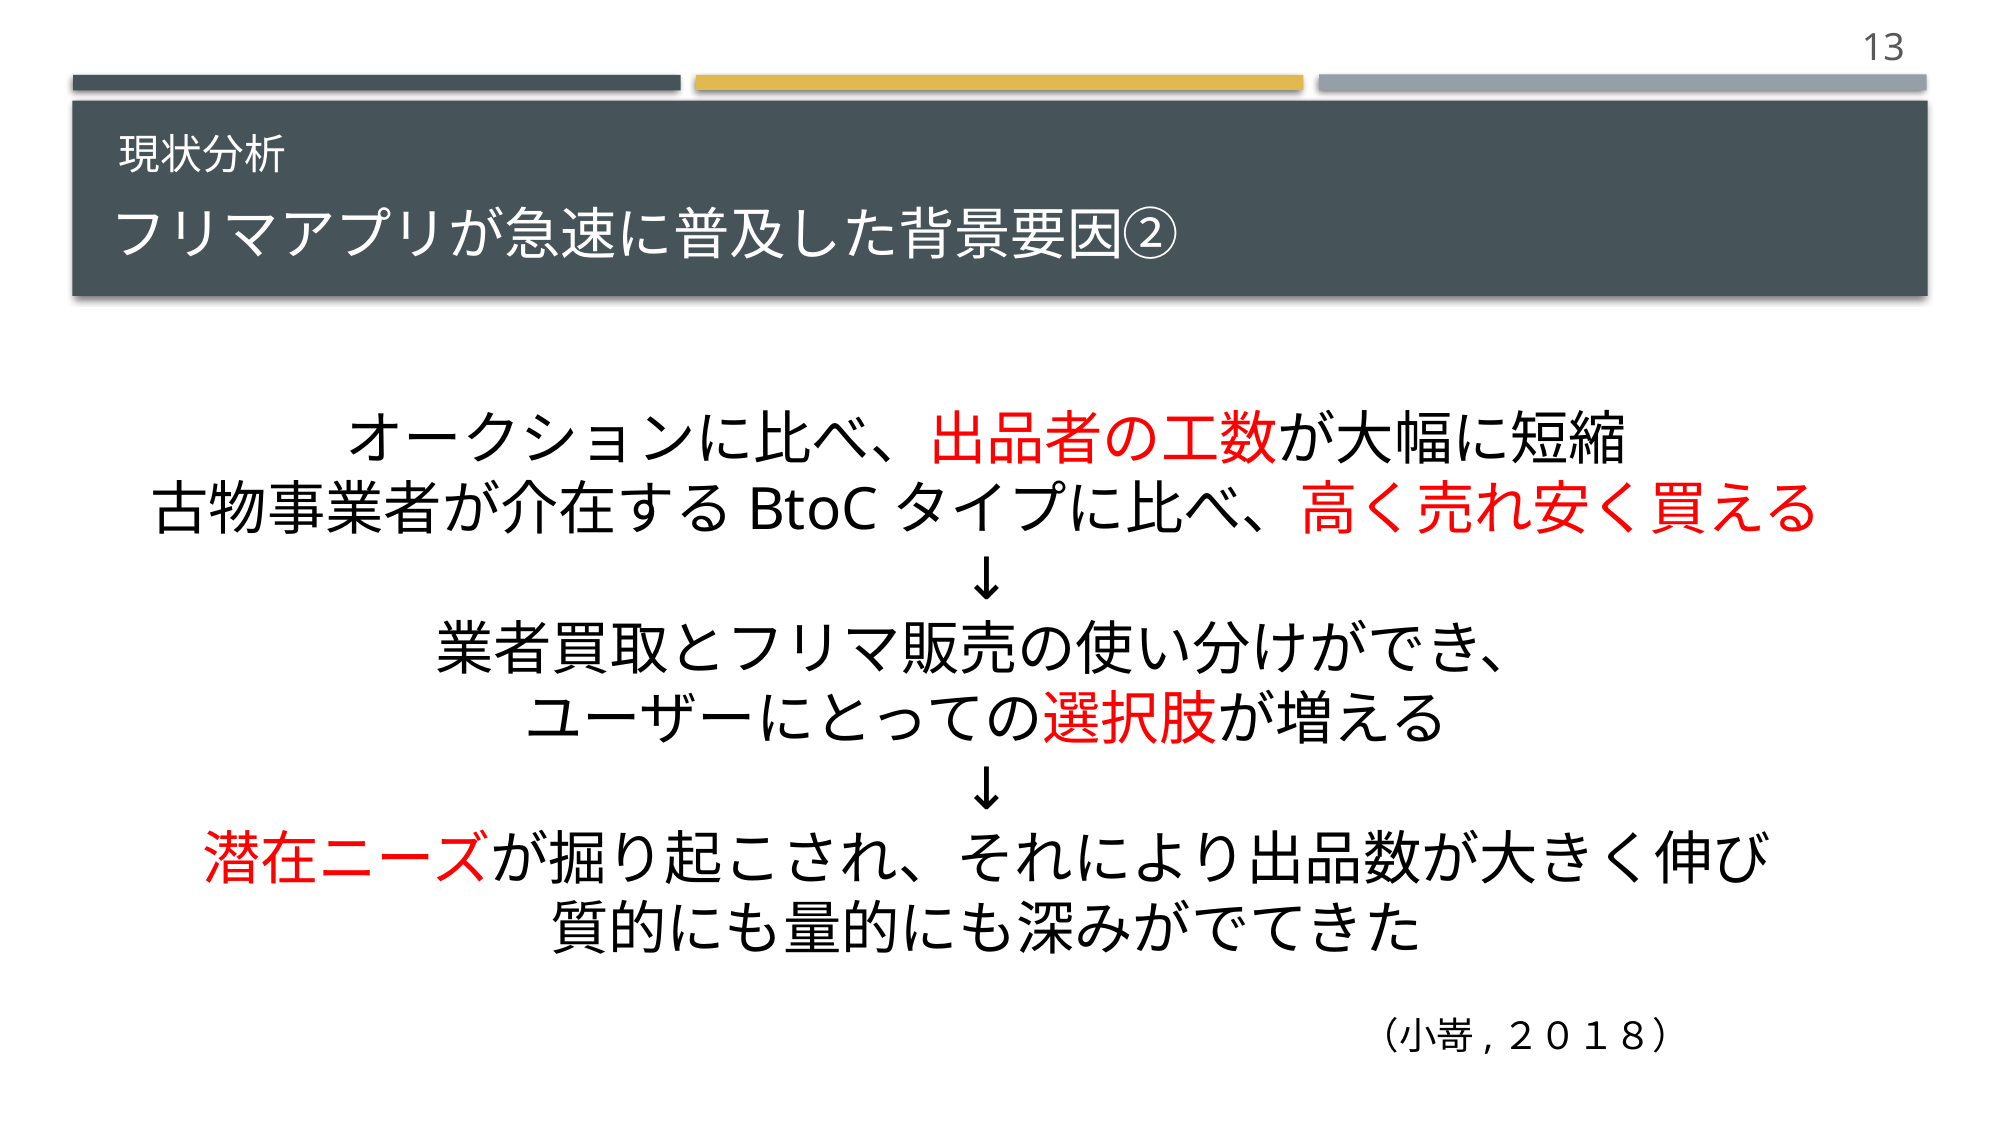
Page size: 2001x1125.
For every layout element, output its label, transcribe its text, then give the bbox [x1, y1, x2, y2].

text_box オークションに比べ、出品者の工数が大幅に短縮 古物事業者が介在するBtoCタイプに比べ、高く売れ安く買える ↓ 業者買取とフリマ販売の使い分けができ、 ユーザーにとっての選択肢が増える ↓ 潜在ニーズが掘り起こされ、それにより出品数が大きく伸び 質的にも量的にも深みがでてきた [104, 394, 1869, 1014]
title フリマアプリが急速に普及した背景要因② [95, 185, 1353, 274]
text_box 現状分析 [103, 120, 522, 185]
text_box （小嵜,２０１８） [1300, 1004, 1751, 1065]
slide_number 13 [1747, 19, 1920, 79]
